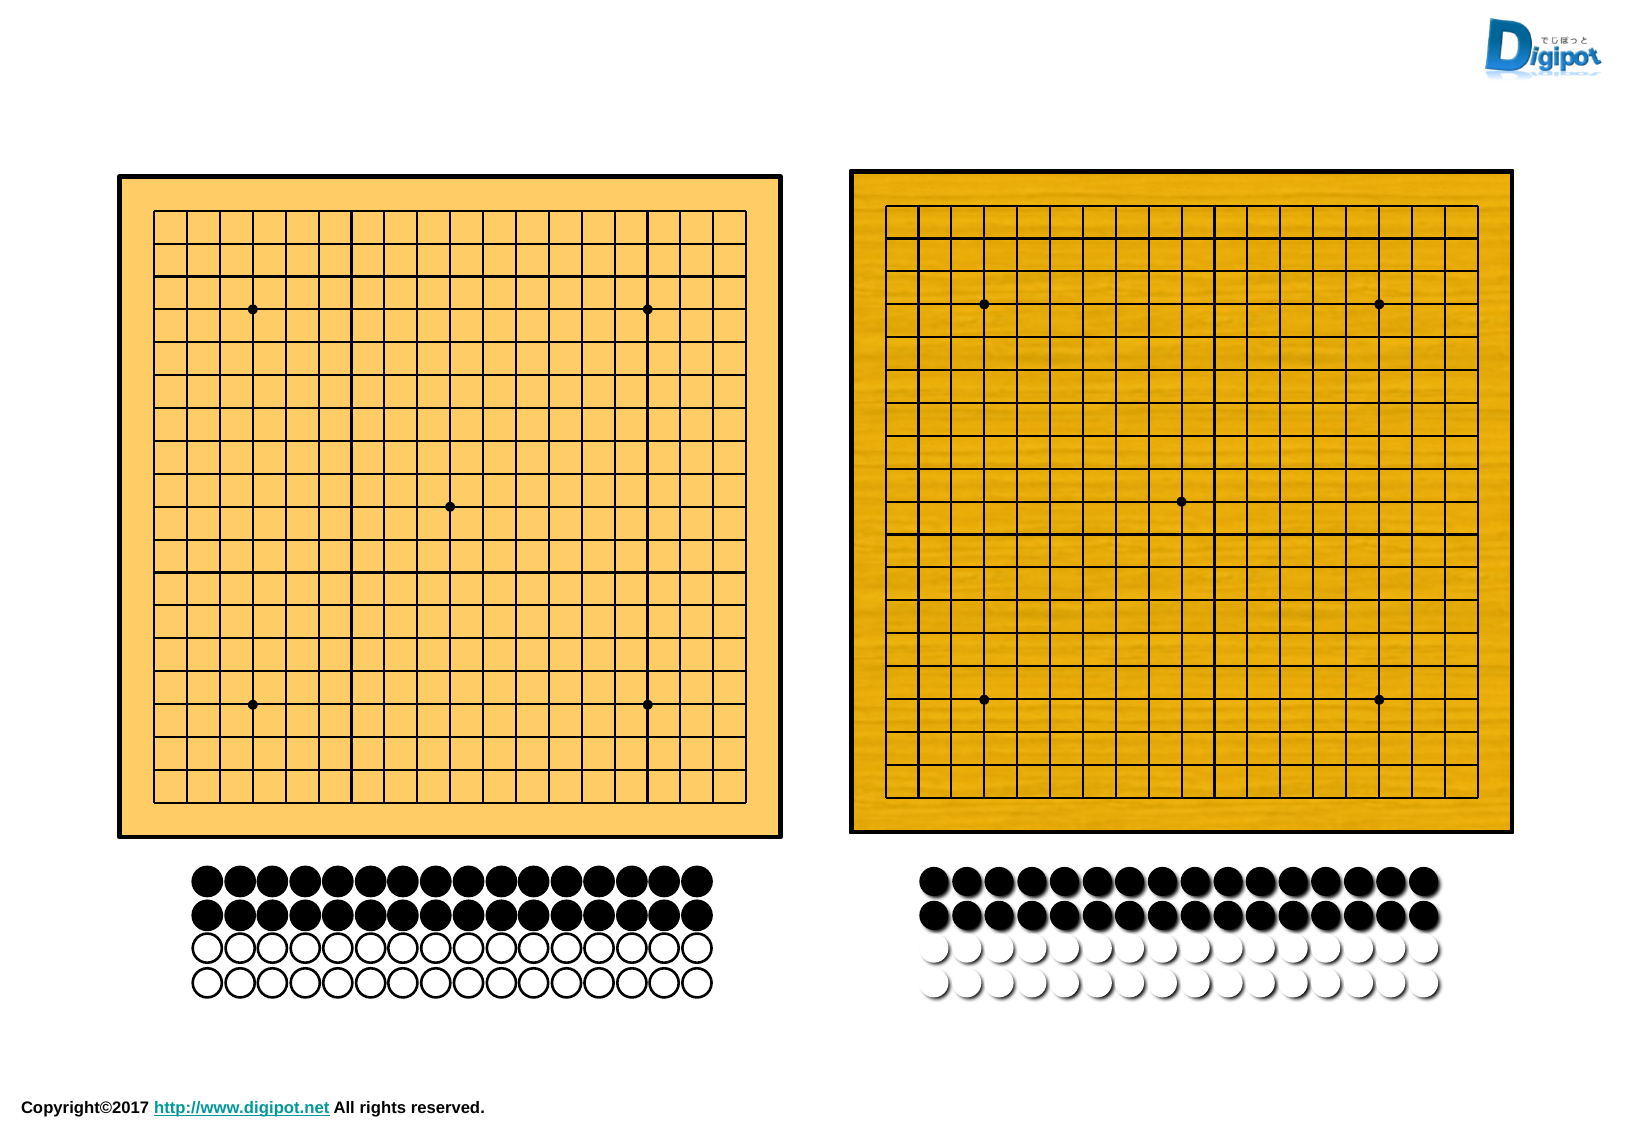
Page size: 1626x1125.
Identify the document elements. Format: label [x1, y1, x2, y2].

text_box [1147, 933, 1177, 963]
text_box [356, 968, 386, 998]
text_box [1408, 866, 1439, 897]
text_box [257, 900, 287, 930]
text_box [1017, 933, 1047, 963]
text_box [486, 866, 517, 897]
text_box [584, 866, 614, 897]
text_box [388, 933, 418, 963]
text_box [1245, 968, 1275, 998]
text_box [1017, 968, 1047, 998]
text_box [1376, 933, 1406, 963]
text_box [192, 866, 222, 897]
text_box [1278, 933, 1308, 963]
text_box [453, 866, 484, 897]
text_box [1408, 901, 1439, 930]
text_box [519, 933, 549, 963]
text_box [1278, 968, 1308, 998]
text_box [1114, 901, 1145, 930]
text_box [1180, 933, 1210, 963]
text_box [1082, 901, 1112, 930]
text_box [257, 968, 287, 998]
text_box [1114, 968, 1145, 998]
text_box [356, 933, 386, 963]
text_box [1049, 901, 1079, 930]
text_box [1017, 901, 1047, 930]
text_box [1376, 901, 1406, 930]
text_box [850, 170, 1513, 833]
text_box [984, 968, 1014, 998]
text_box [1114, 933, 1145, 963]
text_box [1147, 866, 1177, 897]
text_box [486, 900, 517, 930]
text_box [682, 968, 712, 998]
picture [1485, 18, 1602, 82]
text_box [421, 933, 451, 963]
text_box [1082, 968, 1112, 998]
text_box [551, 933, 582, 963]
text_box [1376, 866, 1406, 897]
text_box [421, 968, 451, 998]
text_box [1180, 968, 1210, 998]
text_box [649, 900, 679, 930]
text_box [984, 933, 1014, 963]
text_box [1343, 968, 1374, 998]
text_box [584, 968, 614, 998]
text_box [1343, 866, 1374, 897]
text_box [453, 900, 484, 930]
text_box [421, 866, 451, 897]
text_box [617, 933, 647, 963]
text_box [551, 900, 582, 930]
text_box [1017, 866, 1047, 897]
text_box [1180, 866, 1210, 897]
text_box [617, 968, 647, 998]
text_box [682, 933, 712, 963]
text_box [1114, 866, 1145, 897]
text_box [1147, 901, 1177, 930]
text_box [1082, 866, 1112, 897]
text_box [919, 968, 949, 998]
text_box [519, 866, 549, 897]
text_box [453, 968, 484, 998]
text_box [919, 901, 949, 930]
text_box [952, 933, 982, 963]
text_box [1311, 933, 1341, 963]
text_box [1147, 968, 1177, 998]
text_box [584, 900, 614, 930]
text_box [290, 968, 320, 998]
text_box [1049, 968, 1079, 998]
text_box [984, 866, 1014, 897]
text_box [1213, 901, 1243, 930]
text_box [323, 866, 353, 897]
text_box [225, 900, 255, 930]
text_box [984, 901, 1014, 930]
text_box [551, 968, 582, 998]
text_box [682, 900, 712, 930]
text_box [682, 866, 712, 897]
text_box [1213, 933, 1243, 963]
text_box [1408, 933, 1439, 963]
text_box [1311, 866, 1341, 897]
text_box [1343, 901, 1374, 930]
text_box [486, 968, 517, 998]
text_box [952, 901, 982, 930]
text_box [649, 968, 679, 998]
text_box [1213, 866, 1243, 897]
text_box [453, 933, 484, 963]
text_box [388, 900, 418, 930]
text_box [225, 866, 255, 897]
text_box [919, 933, 949, 963]
text_box [1278, 901, 1308, 930]
text_box [952, 968, 982, 998]
text_box [1278, 866, 1308, 897]
text_box [919, 866, 949, 897]
text_box [356, 900, 386, 930]
text_box [519, 900, 549, 930]
text_box [225, 933, 255, 963]
text_box [1213, 968, 1243, 998]
text_box [225, 968, 255, 998]
text_box [1311, 968, 1341, 998]
text_box [1180, 901, 1210, 930]
text_box [1343, 933, 1374, 963]
text_box [1311, 901, 1341, 930]
text_box [1245, 901, 1275, 930]
text_box [119, 176, 781, 838]
text_box [617, 900, 647, 930]
text_box [649, 933, 679, 963]
text_box [356, 866, 386, 897]
text_box [323, 900, 353, 930]
text_box [1049, 866, 1079, 897]
text_box [519, 968, 549, 998]
text_box [290, 933, 320, 963]
text_box [388, 866, 418, 897]
text_box [388, 968, 418, 998]
text_box [551, 866, 582, 897]
text_box [649, 866, 679, 897]
text_box [584, 933, 614, 963]
text_box [617, 866, 647, 897]
text_box [323, 968, 353, 998]
text_box [1376, 968, 1406, 998]
text_box [1245, 866, 1275, 897]
text_box [290, 900, 320, 930]
text_box [323, 933, 353, 963]
text_box [885, 205, 1478, 798]
text_box [257, 866, 287, 897]
text_box [192, 900, 222, 930]
text_box [1082, 933, 1112, 963]
text_box [290, 866, 320, 897]
text_box [421, 900, 451, 930]
text_box [257, 933, 287, 963]
text_box [192, 933, 222, 963]
text_box [1245, 933, 1275, 963]
text_box [952, 866, 982, 897]
text_box [486, 933, 517, 963]
text_box [1049, 933, 1079, 963]
text_box [192, 968, 222, 998]
text_box [1408, 968, 1439, 998]
